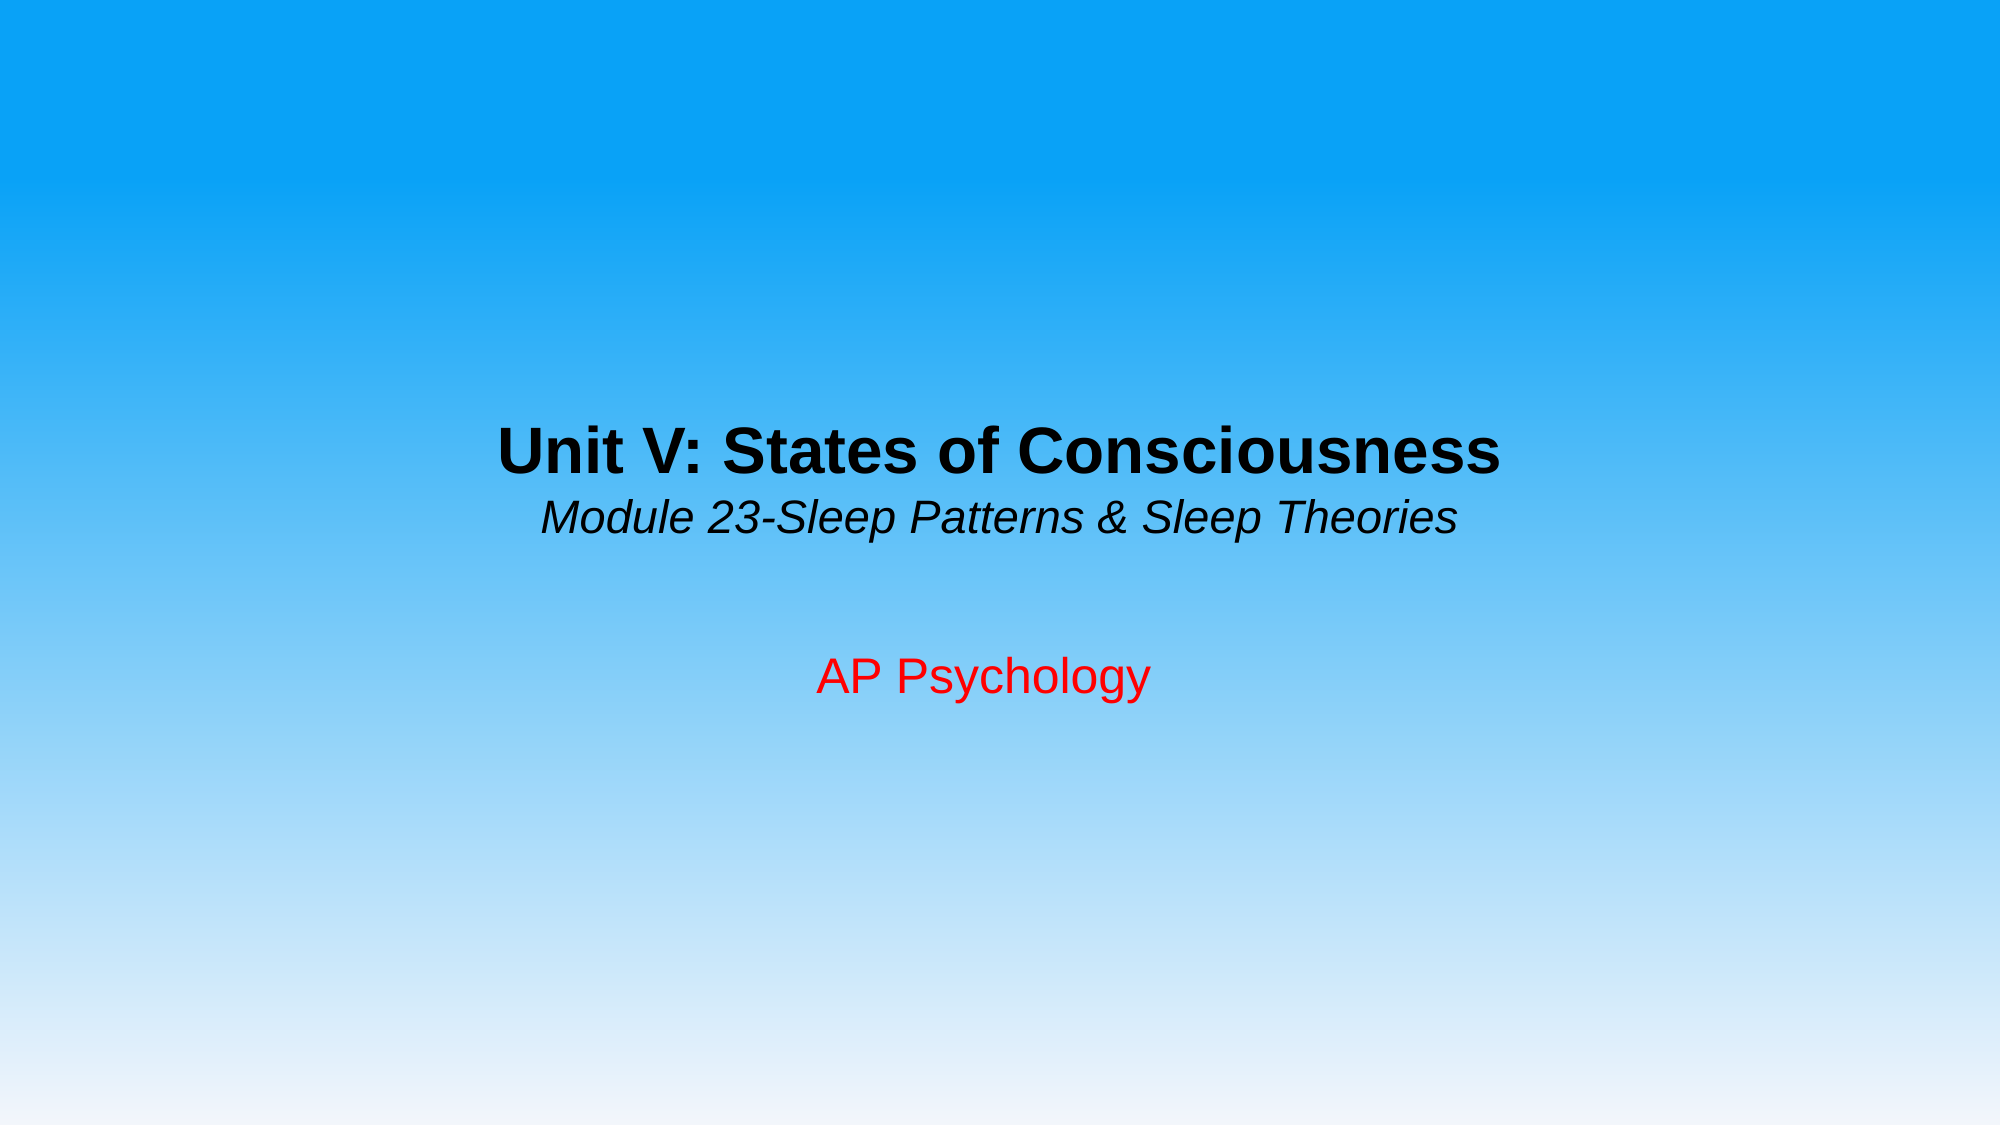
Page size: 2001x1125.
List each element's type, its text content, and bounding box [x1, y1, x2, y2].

text_box AP Psychology [804, 637, 1163, 709]
title Unit V: States of Consciousness Module 23-Sleep Patterns & Sleep Theories [437, 375, 1563, 576]
